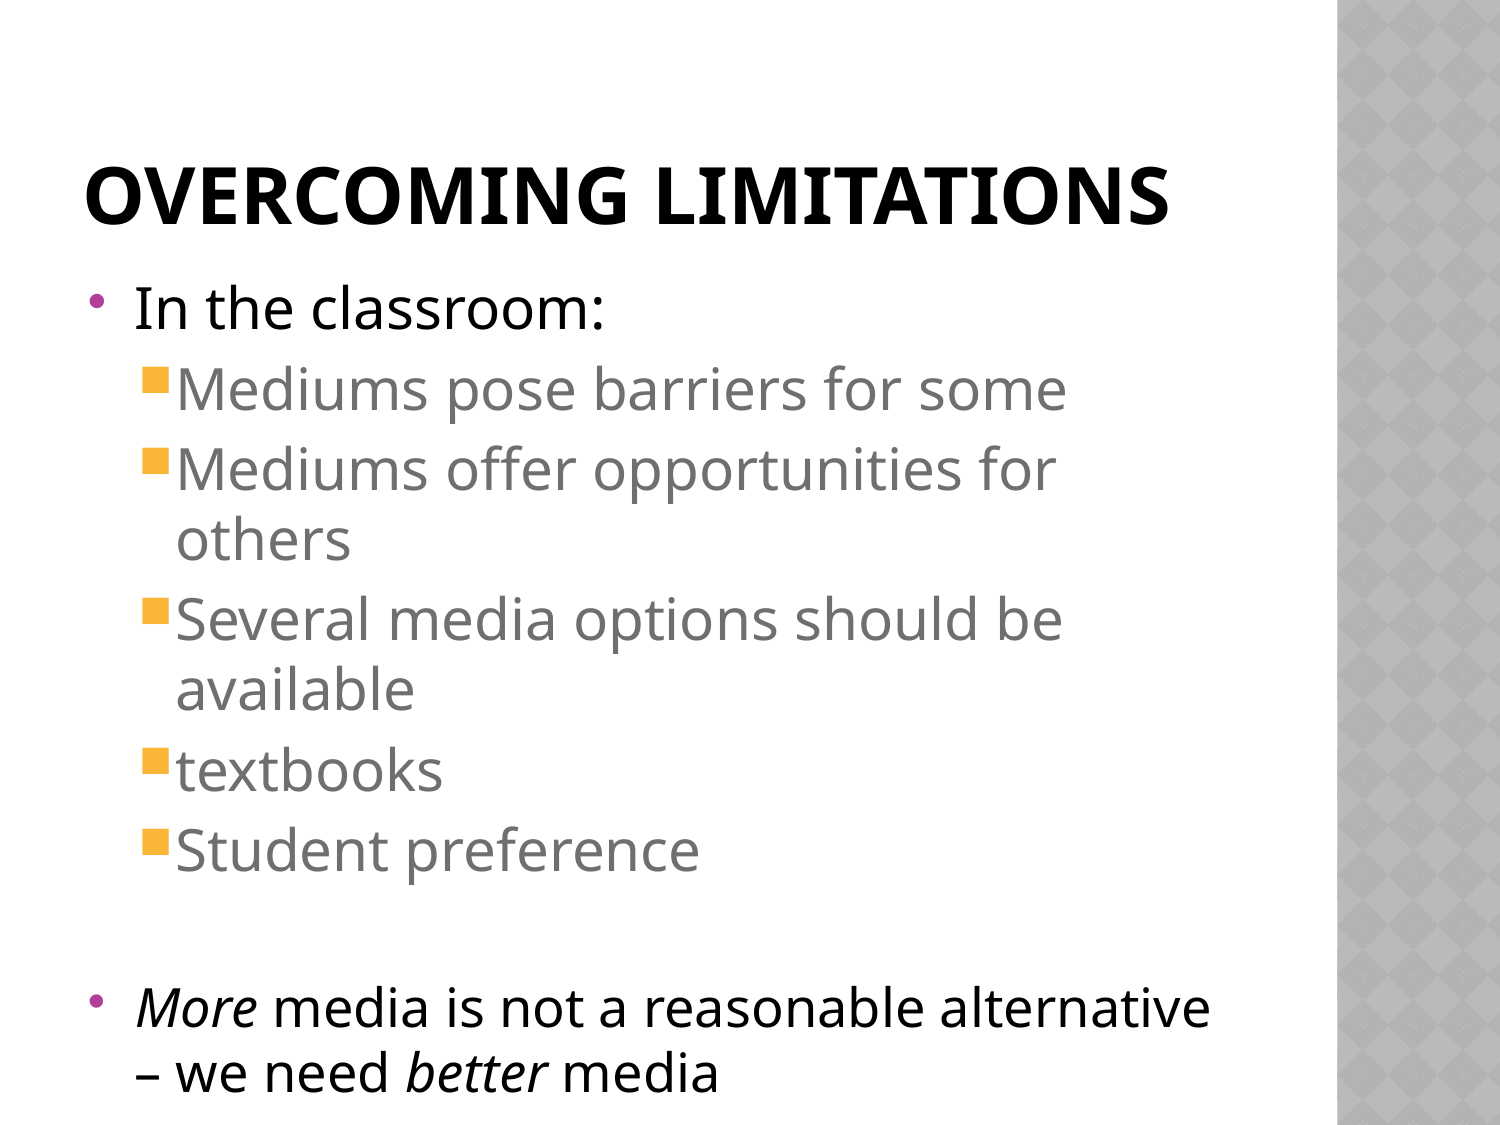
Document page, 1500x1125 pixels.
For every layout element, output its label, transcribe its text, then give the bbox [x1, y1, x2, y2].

title Overcoming Limitations [75, 52, 1263, 240]
list In the classroom: Mediums pose barriers for some Mediums offer opportunities for others Several media options should be available textbooks Student preference More media is not a reasonable alternative – we need better media [75, 264, 1263, 1059]
